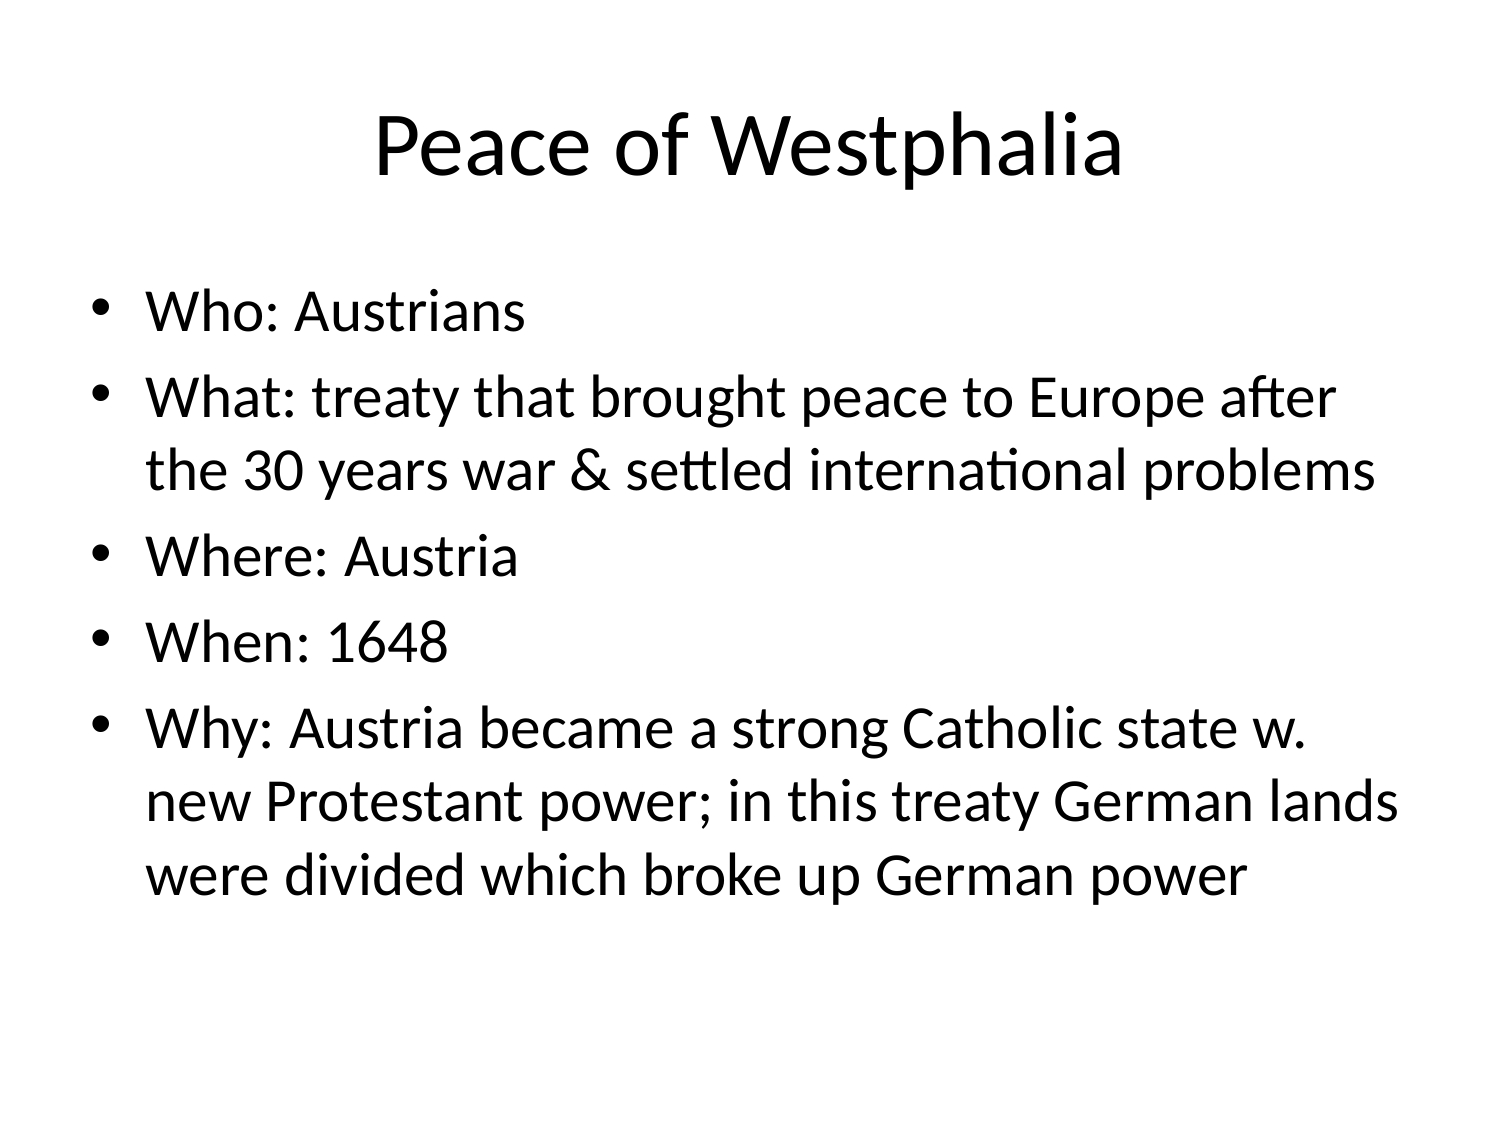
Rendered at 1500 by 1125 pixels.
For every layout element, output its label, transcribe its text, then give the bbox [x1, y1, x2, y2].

list Who: Austrians What: treaty that brought peace to Europe after the 30 years war & settled international problems Where: Austria When: 1648 Why: Austria became a strong Catholic state w. new Protestant power; in this treaty German lands were divided which broke up German power [75, 262, 1425, 1005]
title Peace of Westphalia [75, 45, 1425, 233]
